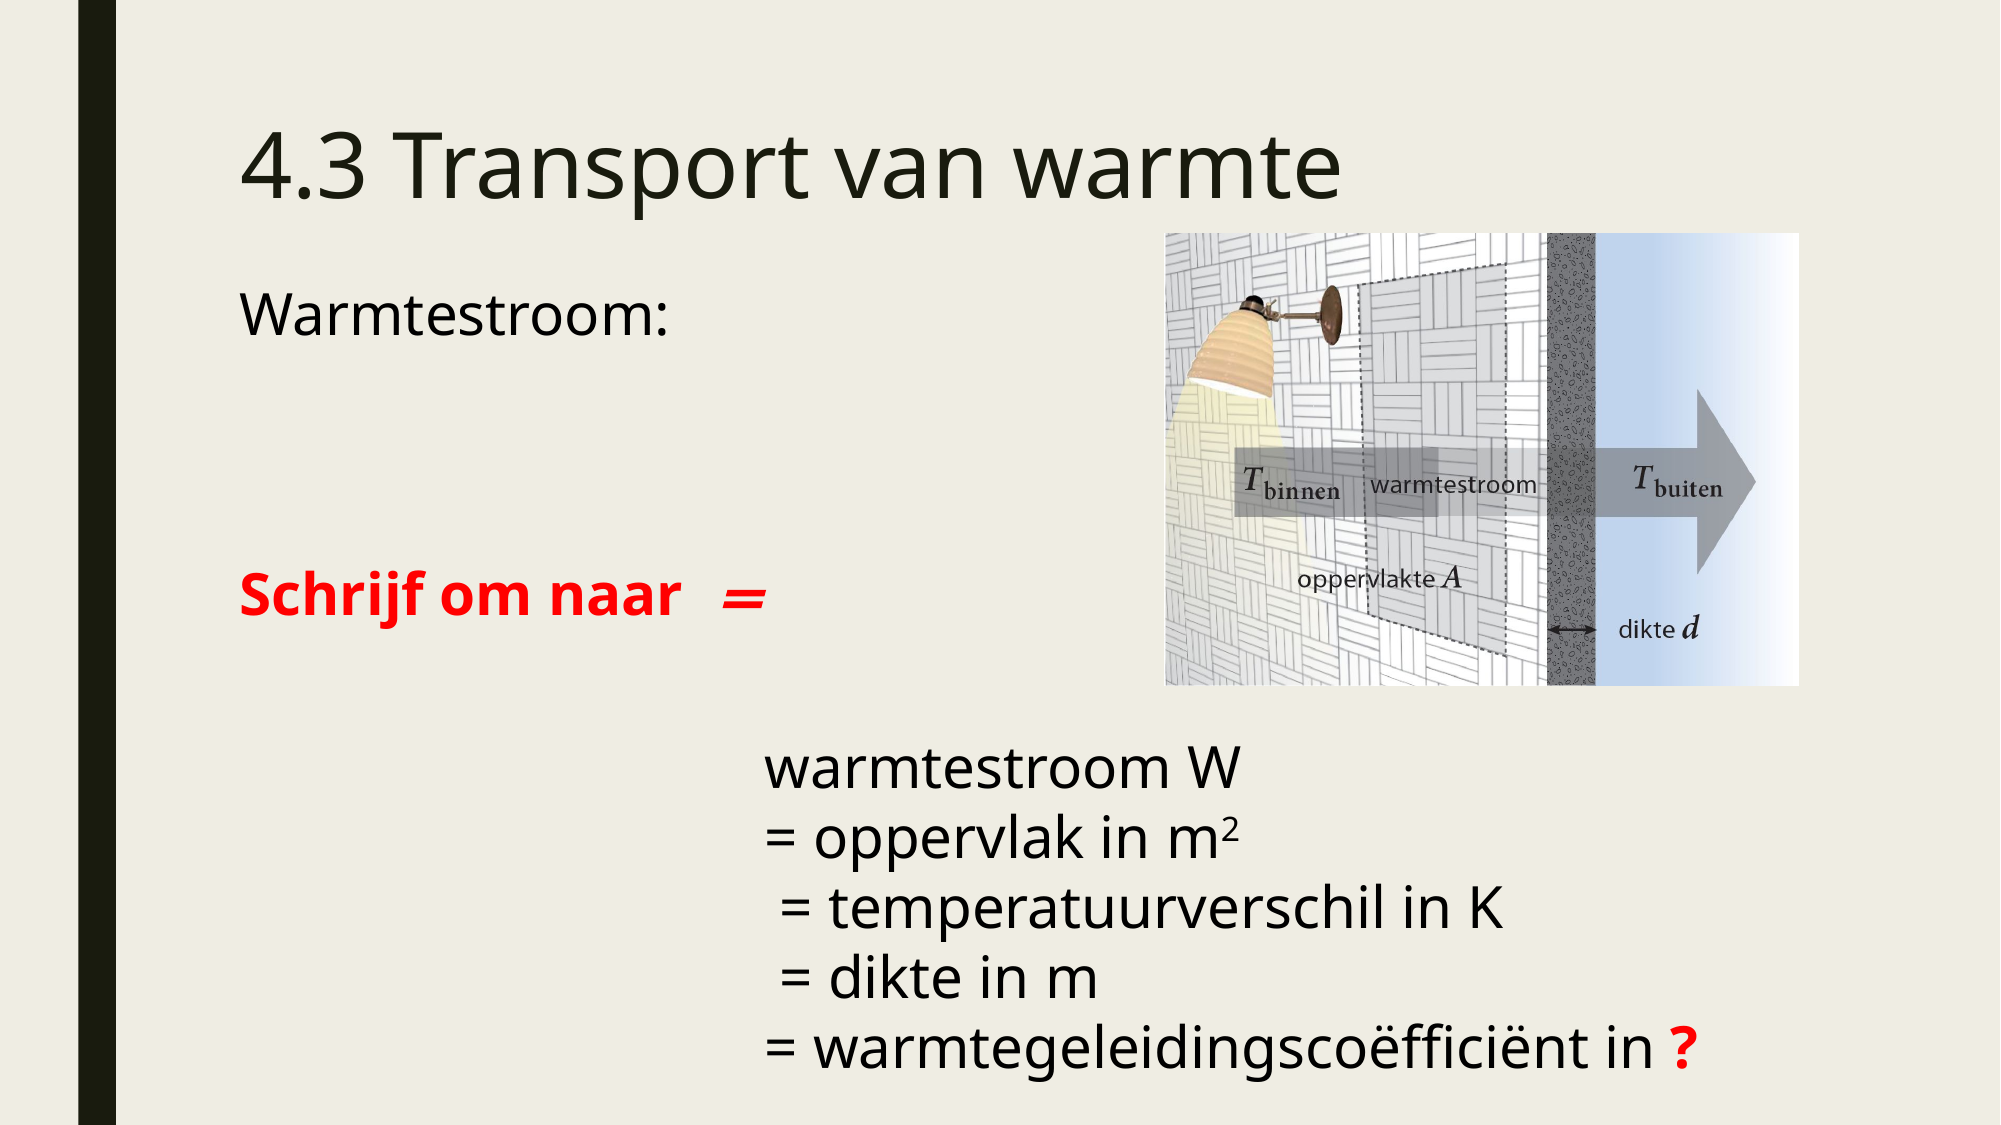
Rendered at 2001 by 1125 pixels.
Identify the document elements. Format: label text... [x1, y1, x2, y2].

title 4.3 Transport van warmte [225, 112, 1729, 280]
picture [1164, 233, 1799, 686]
